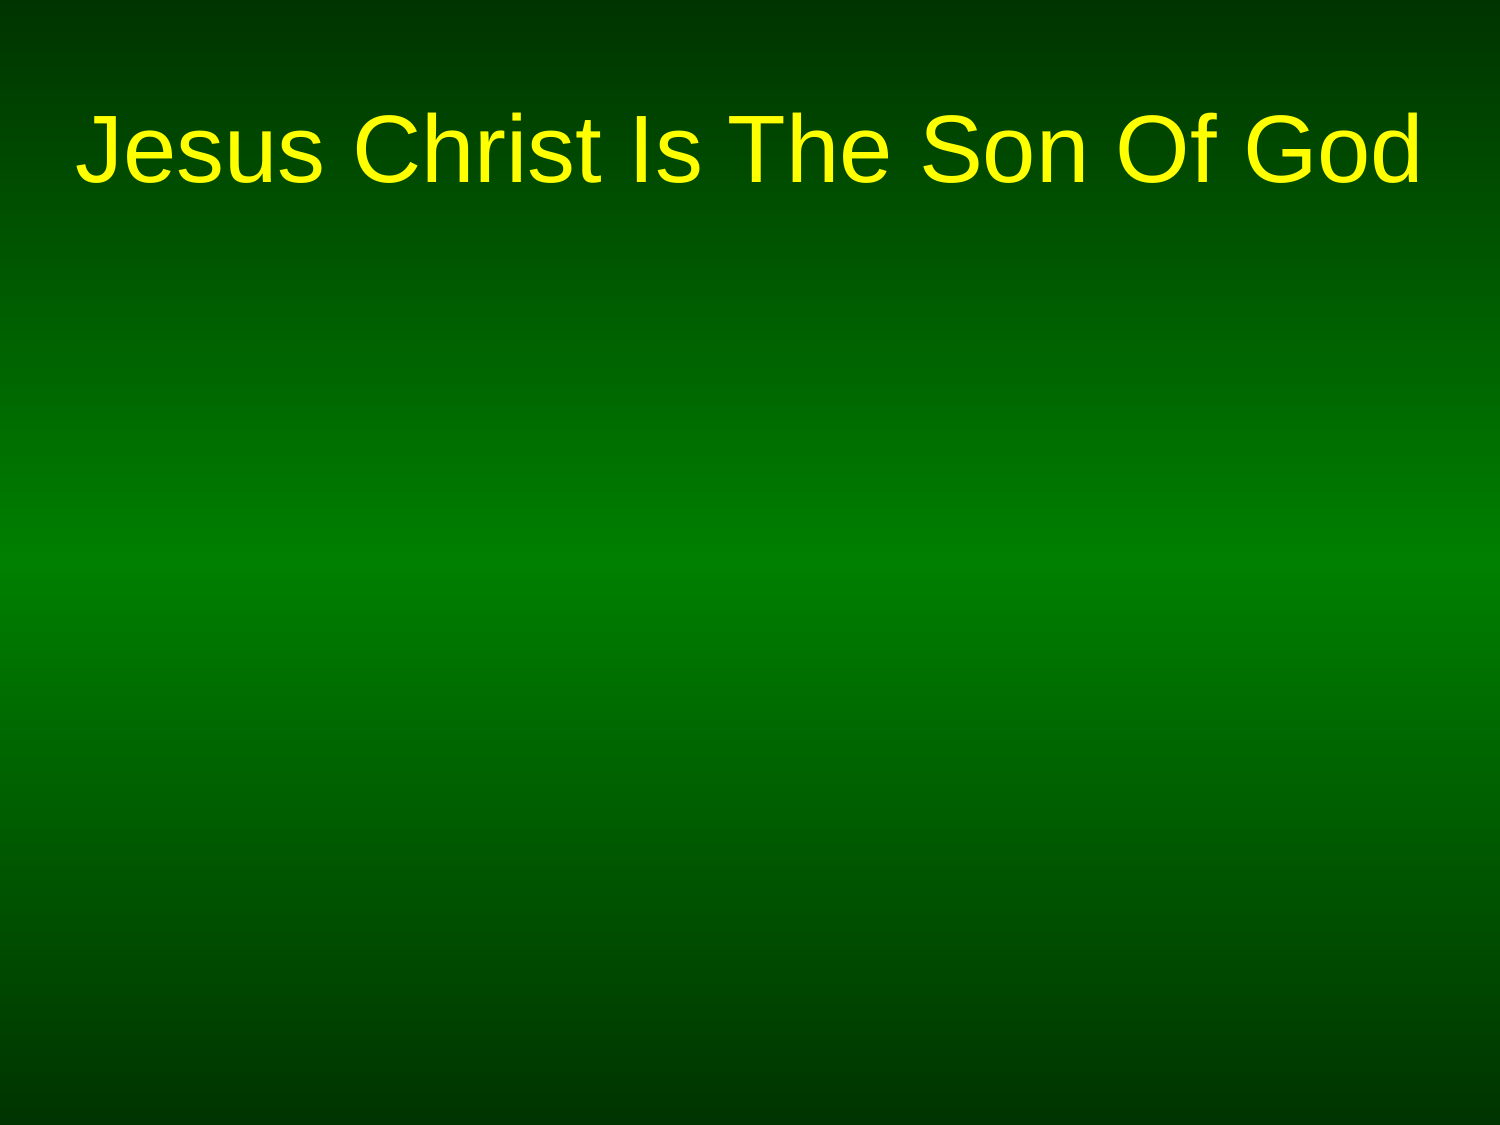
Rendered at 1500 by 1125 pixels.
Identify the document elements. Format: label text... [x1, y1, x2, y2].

title Jesus Christ Is The Son Of God [37, 50, 1463, 238]
